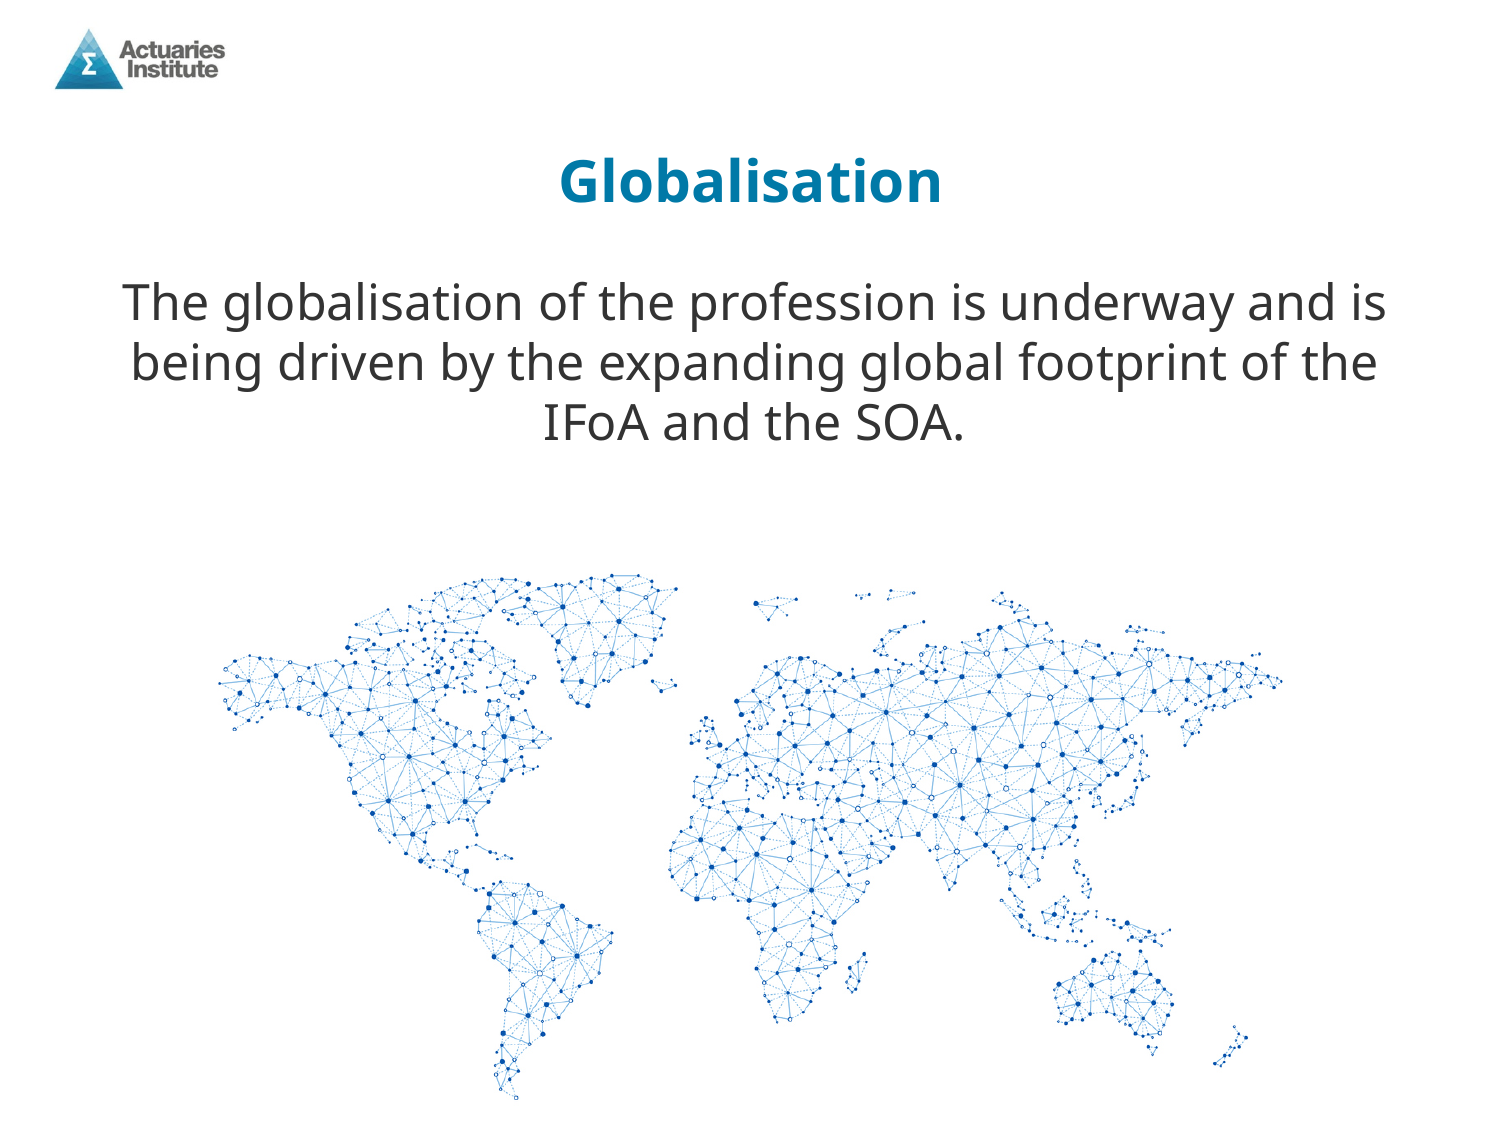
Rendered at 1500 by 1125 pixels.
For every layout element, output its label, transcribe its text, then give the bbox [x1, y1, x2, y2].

picture [0, 0, 1500, 93]
list The globalisation of the profession is underway and is being driven by the expanding global footprint of the IFoA and the SOA. [75, 262, 1436, 1005]
title Globalisation [76, 125, 1425, 233]
picture [177, 526, 1323, 1125]
